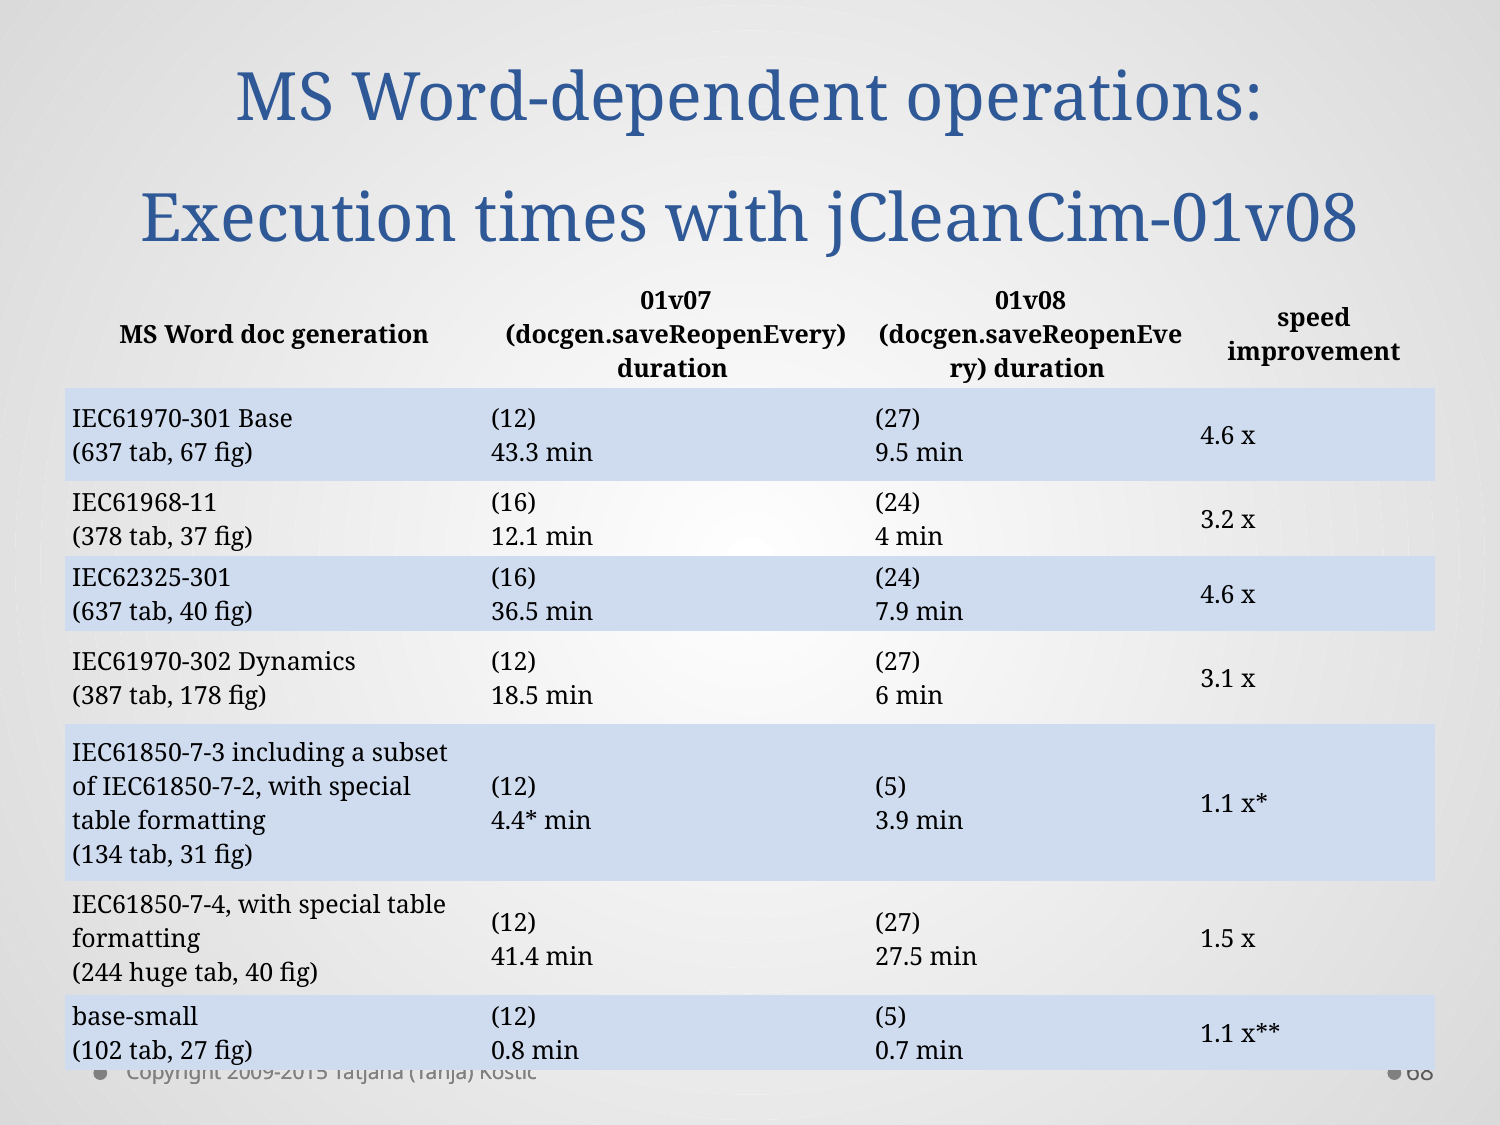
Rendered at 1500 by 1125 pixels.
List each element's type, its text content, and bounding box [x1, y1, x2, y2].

table_cell (24) 4 min [868, 481, 1193, 556]
table_cell (16) 12.1 min [484, 481, 868, 556]
table_cell IEC61850-7-3 including a subset of IEC61850-7-2, with special table formatting (134 tab, 31 fig) [65, 724, 484, 881]
table_cell (27) 27.5 min [868, 881, 1193, 995]
table_cell (12) 41.4 min [484, 881, 868, 995]
table_cell (12) 0.8 min [484, 995, 868, 1070]
table_cell (12) 43.3 min [484, 388, 868, 481]
table_cell base-small (102 tab, 27 fig) [65, 995, 484, 1070]
table_cell 1.1 x* [1193, 724, 1435, 881]
table_cell (12) 4.4* min [484, 724, 868, 881]
table_cell IEC61970-301 Base (637 tab, 67 fig) [65, 388, 484, 481]
table_cell IEC62325-301 (637 tab, 40 fig) [65, 556, 484, 631]
table_cell 1.5 x [1193, 881, 1435, 995]
table_cell (5) 3.9 min [868, 724, 1193, 881]
table_cell 1.1 x** [1193, 995, 1435, 1070]
slide_number 68 [1401, 1042, 1494, 1103]
table_cell (27) 9.5 min [868, 388, 1193, 481]
table_cell IEC61968-11 (378 tab, 37 fig) [65, 481, 484, 556]
table_header MS Word doc generation [65, 279, 484, 388]
table_cell IEC61850-7-4, with special table formatting (244 huge tab, 40 fig) [65, 881, 484, 995]
table_header speed improvement [1193, 279, 1435, 388]
table_cell 3.1 x [1193, 631, 1435, 724]
table_cell 3.2 x [1193, 481, 1435, 556]
table_header 01v07 (docgen.saveReopenEvery) duration [484, 279, 868, 388]
table_header 01v08 (docgen.saveReopenEvery) duration [868, 279, 1193, 388]
table_cell (12) 18.5 min [484, 631, 868, 724]
table_cell (16) 36.5 min [484, 556, 868, 631]
table_cell IEC61970-302 Dynamics (387 tab, 178 fig) [65, 631, 484, 724]
table_cell (5) 0.7 min [868, 995, 1193, 1070]
table_cell (27) 6 min [868, 631, 1193, 724]
title MS Word-dependent operations: Execution times with jCleanCim-01v08 [75, 0, 1425, 263]
table_cell 4.6 x [1193, 556, 1435, 631]
table_cell 4.6 x [1193, 388, 1435, 481]
table_cell (24) 7.9 min [868, 556, 1193, 631]
